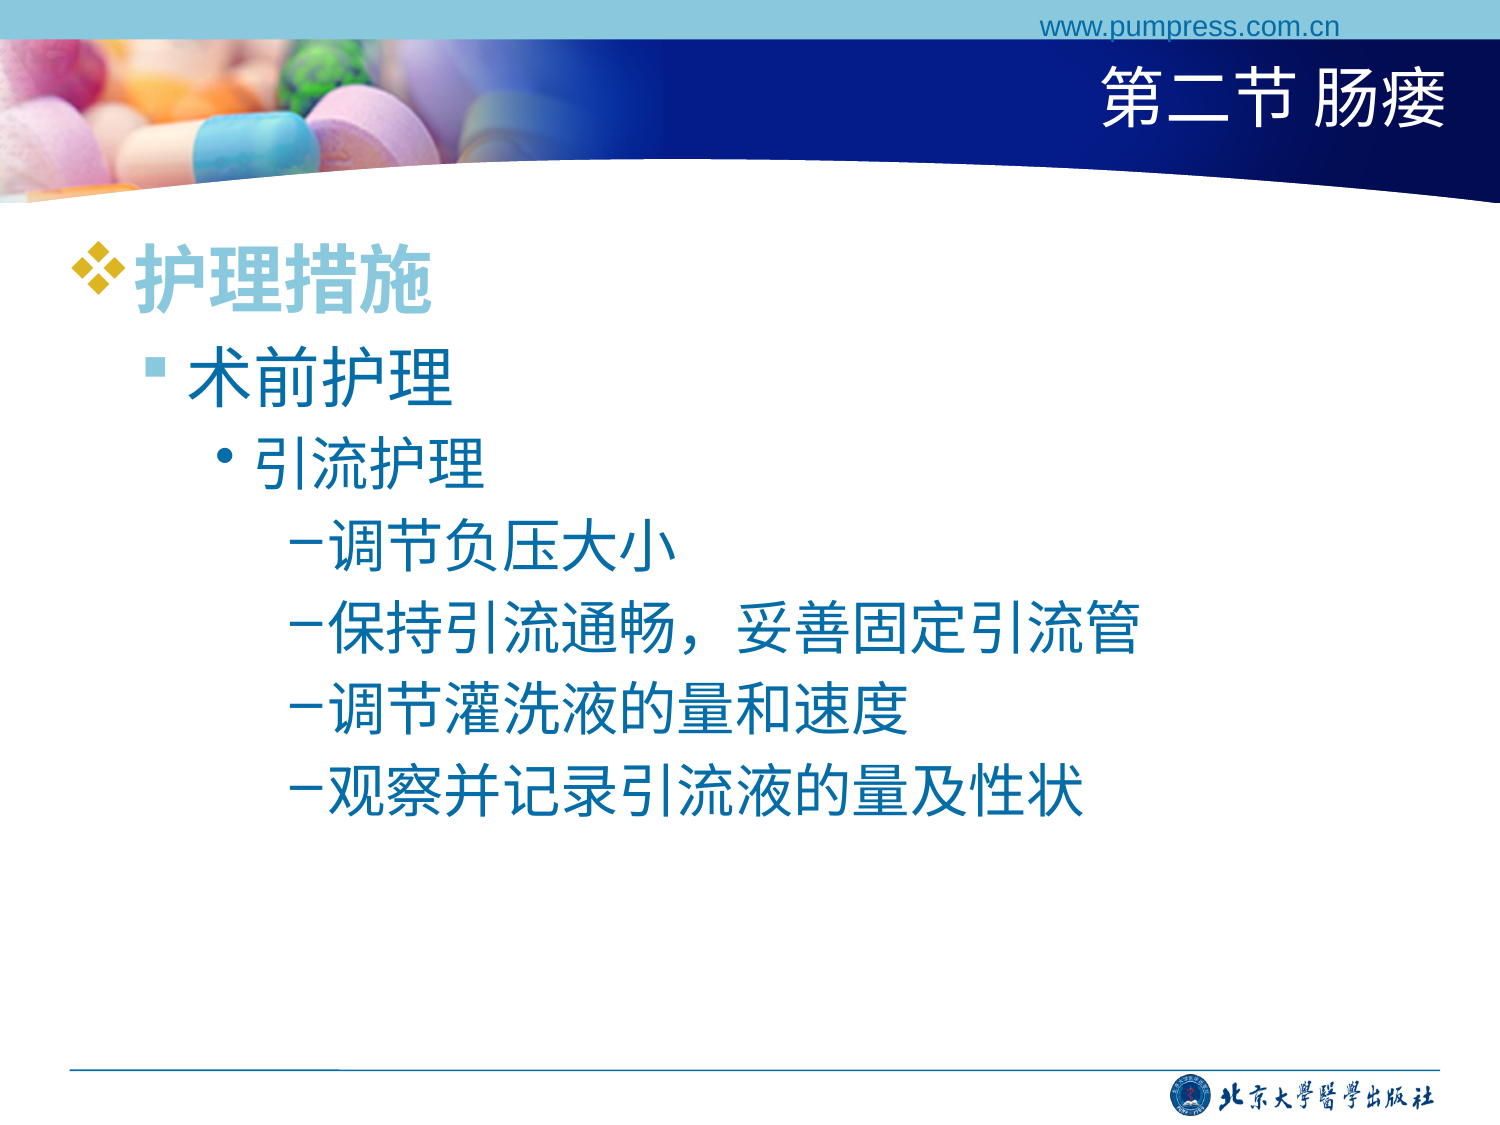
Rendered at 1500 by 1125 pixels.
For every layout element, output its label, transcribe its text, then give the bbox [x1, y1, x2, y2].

slide_number www.pumpress.com.cn [1025, 0, 1463, 38]
title 第二节 肠瘘 [137, 49, 1463, 143]
picture [0, 40, 1500, 203]
list 护理措施 术前护理 引流护理 调节负压大小 保持引流通畅，妥善固定引流管 调节灌洗液的量和速度 观察并记录引流液的量及性状 [49, 224, 1463, 1026]
picture [1170, 1074, 1436, 1118]
